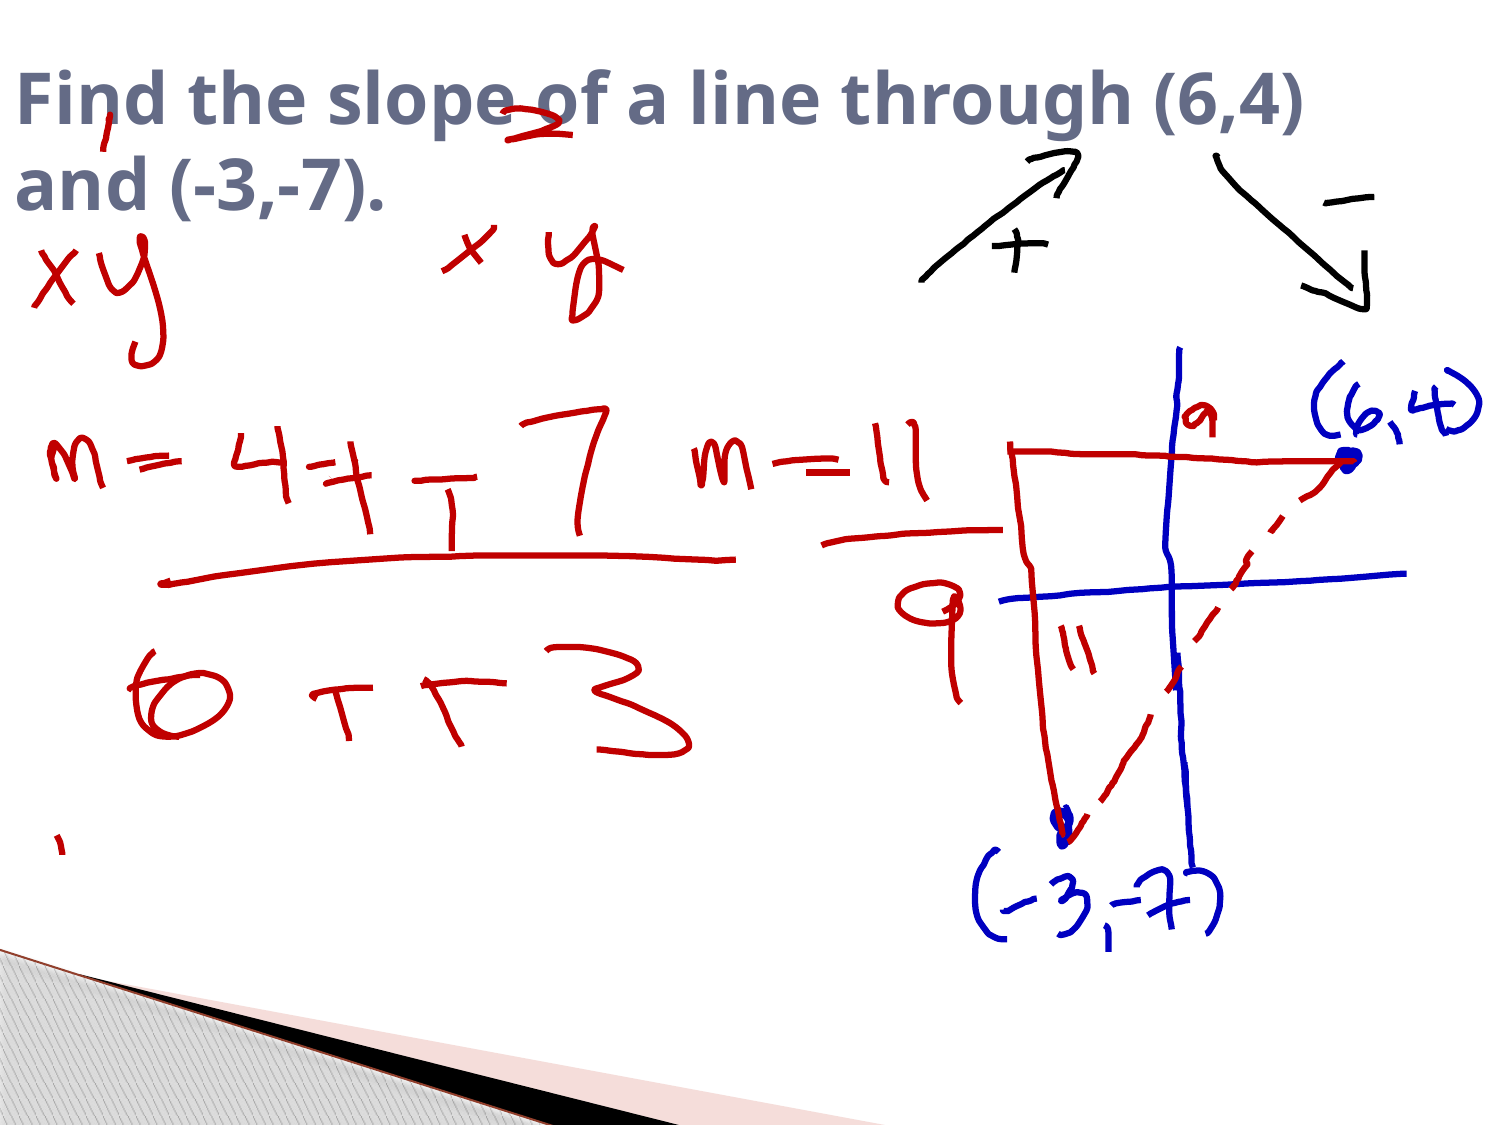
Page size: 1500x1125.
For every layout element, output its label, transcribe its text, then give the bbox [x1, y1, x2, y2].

text_box [1019, 242, 1049, 246]
text_box [33, 275, 56, 309]
text_box [56, 834, 64, 855]
text_box [1178, 672, 1189, 808]
text_box [1193, 607, 1219, 642]
text_box [1002, 897, 1037, 912]
text_box [163, 676, 181, 683]
text_box [547, 225, 624, 322]
text_box [1389, 421, 1401, 445]
text_box [446, 488, 454, 552]
text_box [772, 457, 839, 465]
text_box [1099, 714, 1152, 802]
text_box [1183, 404, 1215, 438]
text_box [1230, 550, 1253, 590]
text_box [896, 581, 962, 704]
text_box [1013, 228, 1020, 273]
title Find the slope of a line through (6,4) and (-3,-7). [0, 45, 1350, 233]
text_box [325, 477, 356, 485]
text_box [1346, 383, 1381, 436]
text_box [1034, 583, 1233, 600]
text_box [998, 596, 1030, 603]
text_box [126, 454, 170, 462]
text_box [463, 234, 482, 264]
text_box [308, 461, 336, 468]
text_box [1342, 460, 1356, 464]
text_box [1026, 150, 1080, 199]
text_box [1439, 399, 1447, 405]
text_box [1052, 810, 1059, 830]
text_box [1433, 386, 1447, 437]
text_box [1078, 625, 1096, 674]
text_box [1300, 250, 1368, 311]
text_box [1050, 875, 1089, 936]
text_box [441, 248, 470, 272]
text_box [1165, 666, 1183, 693]
text_box [821, 529, 1003, 547]
text_box [1337, 449, 1361, 472]
text_box [1007, 450, 1340, 464]
text_box [1010, 453, 1064, 836]
text_box [1135, 868, 1172, 910]
text_box [276, 426, 290, 504]
text_box [233, 433, 282, 468]
text_box [1158, 908, 1173, 930]
text_box [1185, 869, 1222, 935]
text_box [1060, 625, 1074, 670]
text_box [1186, 808, 1194, 868]
text_box [134, 650, 231, 738]
text_box [1236, 572, 1407, 586]
text_box [471, 224, 495, 249]
text_box [431, 680, 507, 686]
text_box [1110, 899, 1141, 907]
text_box [311, 686, 373, 700]
text_box [139, 460, 182, 471]
text_box [1058, 806, 1072, 848]
text_box [545, 646, 690, 756]
text_box [991, 243, 1014, 247]
text_box [520, 407, 608, 536]
text_box [1171, 590, 1178, 677]
text_box [974, 848, 1008, 941]
text_box [1410, 390, 1435, 412]
text_box [334, 690, 350, 742]
text_box [906, 421, 928, 501]
text_box [1147, 899, 1191, 916]
text_box [49, 436, 104, 489]
text_box [1313, 360, 1344, 437]
text_box [159, 554, 736, 586]
text_box [1067, 813, 1089, 843]
text_box [98, 235, 165, 367]
text_box [40, 250, 75, 305]
text_box [1323, 196, 1375, 205]
text_box [1299, 459, 1343, 502]
text_box [57, 249, 77, 276]
text_box [501, 107, 573, 142]
text_box [423, 678, 463, 747]
text_box [359, 474, 372, 479]
text_box [413, 475, 478, 482]
text_box [874, 423, 890, 484]
text_box [1164, 458, 1179, 586]
text_box [1170, 346, 1181, 456]
text_box [1269, 515, 1284, 534]
text_box [1445, 369, 1481, 433]
text_box [1104, 924, 1110, 952]
text_box [693, 439, 753, 490]
text_box [349, 441, 371, 535]
text_box [920, 182, 1045, 283]
text_box [1214, 154, 1332, 270]
text_box [102, 113, 111, 152]
text_box [1176, 652, 1180, 668]
